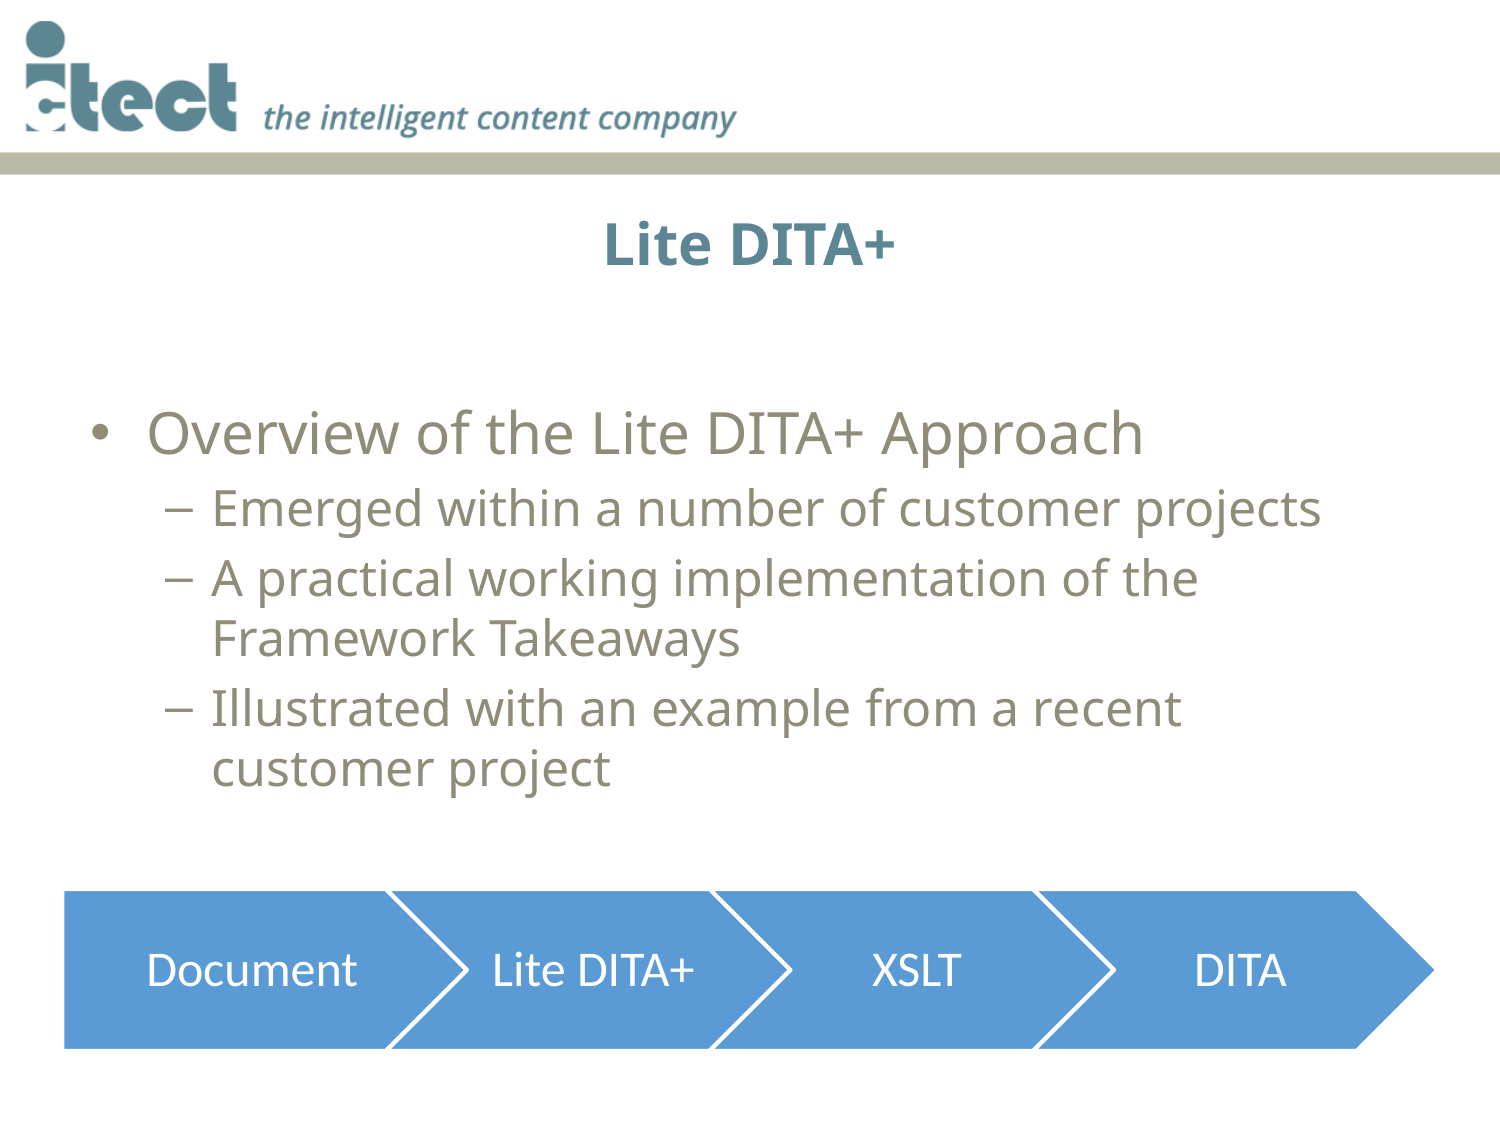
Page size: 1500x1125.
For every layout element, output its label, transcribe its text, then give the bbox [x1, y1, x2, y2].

picture [0, 0, 1500, 1125]
title Lite DITA+ [75, 200, 1425, 351]
list Overview of the Lite DITA+ Approach Emerged within a number of customer projects A practical working implementation of the Framework Takeaways Illustrated with an example from a recent customer project [75, 388, 1425, 820]
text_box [61, 822, 1439, 1118]
